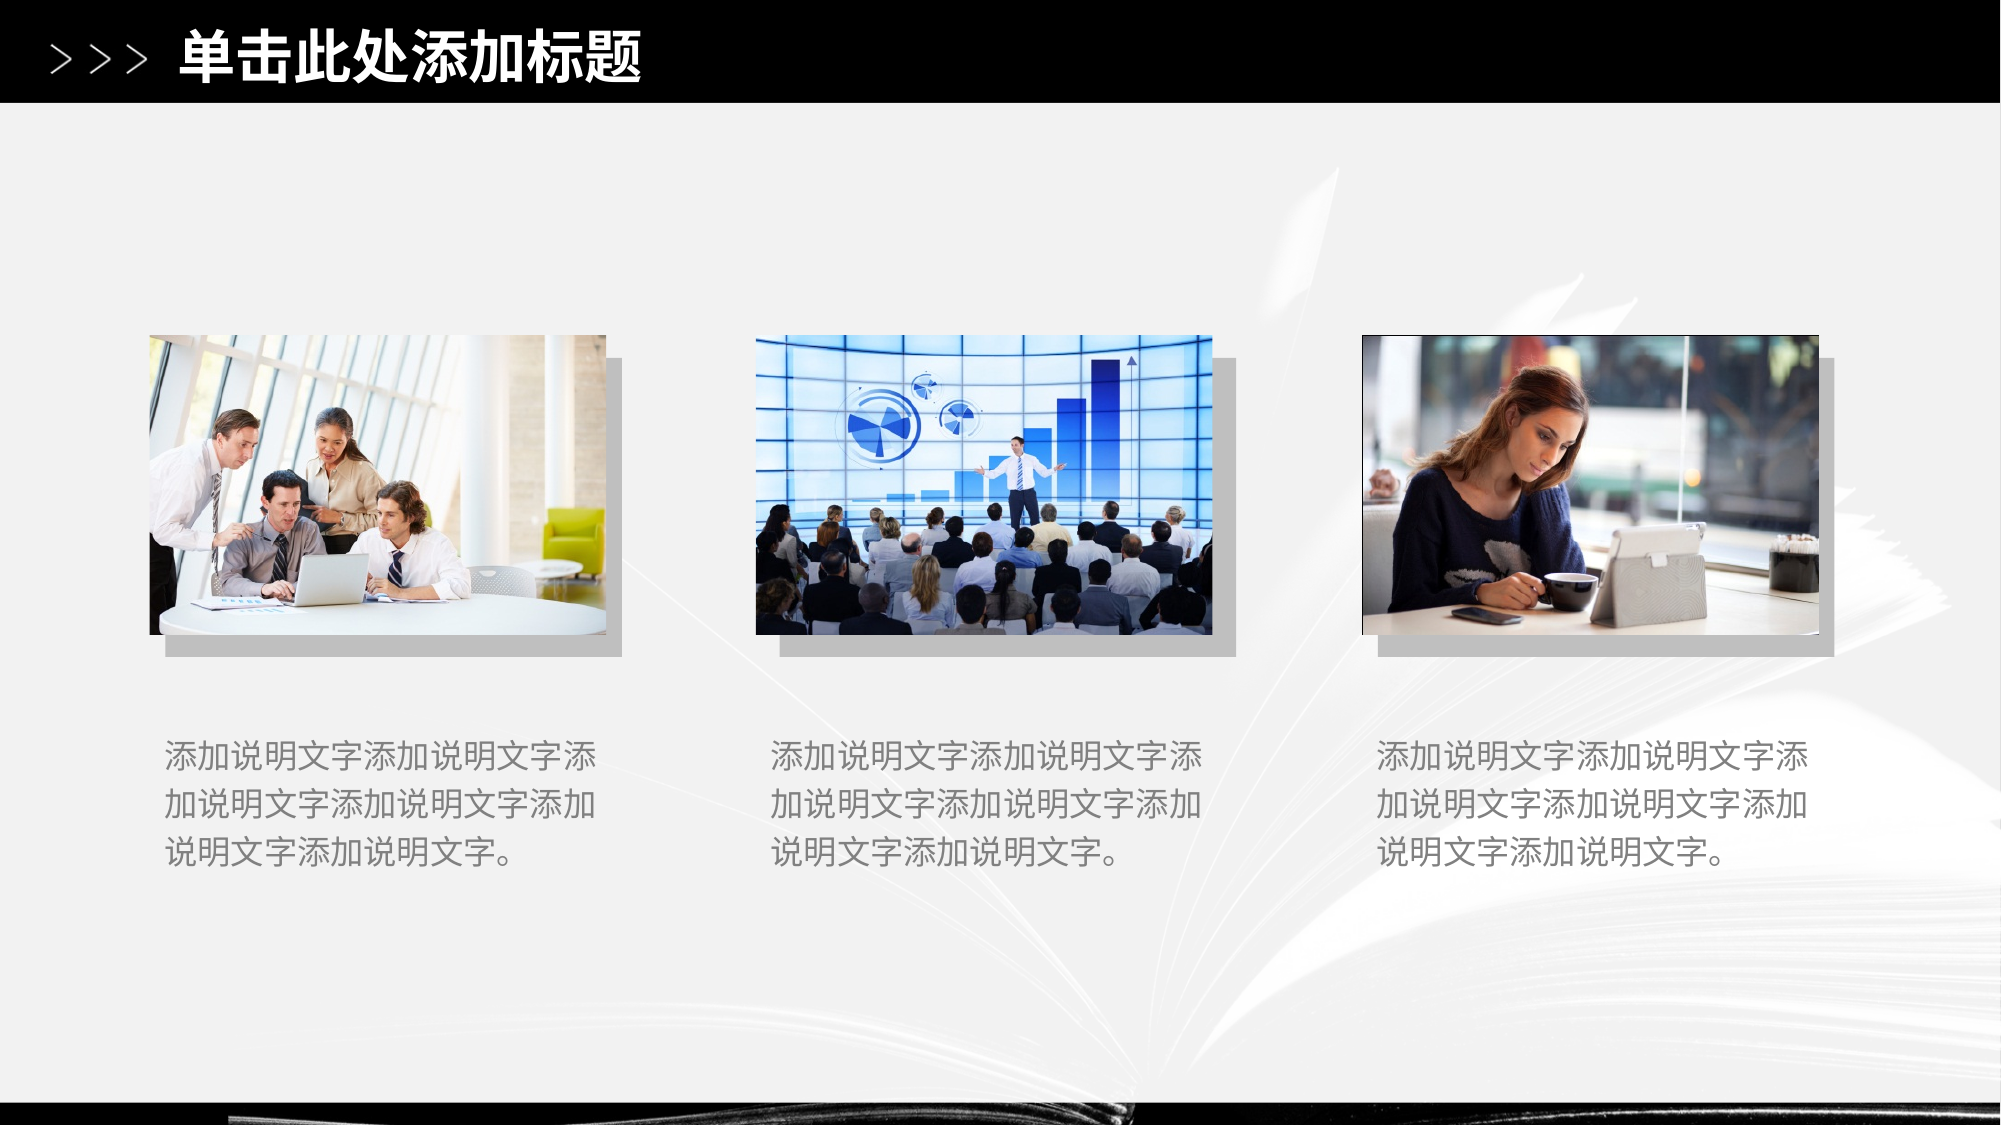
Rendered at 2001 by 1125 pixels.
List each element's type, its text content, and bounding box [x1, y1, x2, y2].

text_box 添加说明文字添加说明文字添加说明文字添加说明文字添加说明文字添加说明文字。 [755, 719, 1245, 920]
text_box 添加说明文字添加说明文字添加说明文字添加说明文字添加说明文字添加说明文字。 [149, 719, 638, 920]
text_box [149, 335, 607, 636]
picture [0, 0, 2001, 1125]
text_box [1361, 335, 1820, 636]
text_box [778, 357, 1237, 658]
text_box [755, 335, 1213, 636]
text_box 添加说明文字添加说明文字添加说明文字添加说明文字添加说明文字添加说明文字。 [1362, 719, 1851, 920]
text_box [164, 357, 623, 658]
text_box [1377, 357, 1835, 658]
title 单击此处添加标题 [162, 5, 1888, 115]
